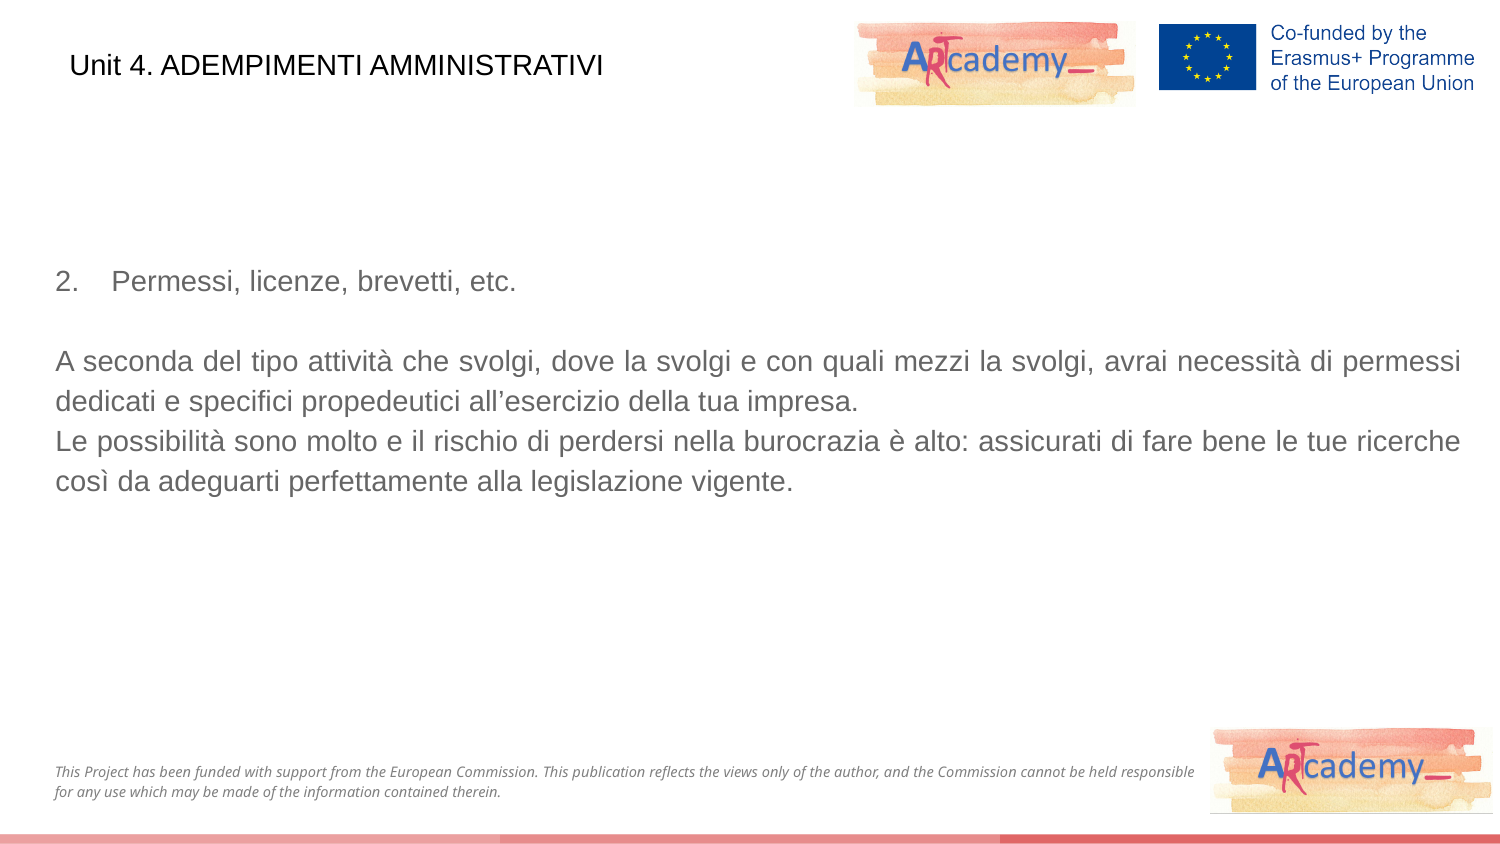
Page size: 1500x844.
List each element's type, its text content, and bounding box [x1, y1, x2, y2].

text_box Unit 4. ADEMPIMENTI AMMINISTRATIVI [54, 39, 716, 89]
picture [854, 2, 1137, 138]
list Permessi, licenze, brevetti, etc. A seconda del tipo attività che svolgi, dove la svolgi e con quali mezzi la svolgi, avrai necessità di permessi dedicati e specifici propedeutici all’esercizio della tua impresa. Le possibilità sono molto e il rischio di perdersi nella burocrazia è alto: assicurati di fare bene le tue ricerche così da adeguarti perfettamente alla legislazione vigente. [21, 241, 1479, 751]
picture [1210, 709, 1493, 844]
text_box This Project has been funded with support from the European Commission. This publication reflects the views only of the author, and the Commission cannot be held responsible for any use which may be made of the information contained therein. [39, 754, 1205, 799]
picture [1158, 24, 1474, 94]
